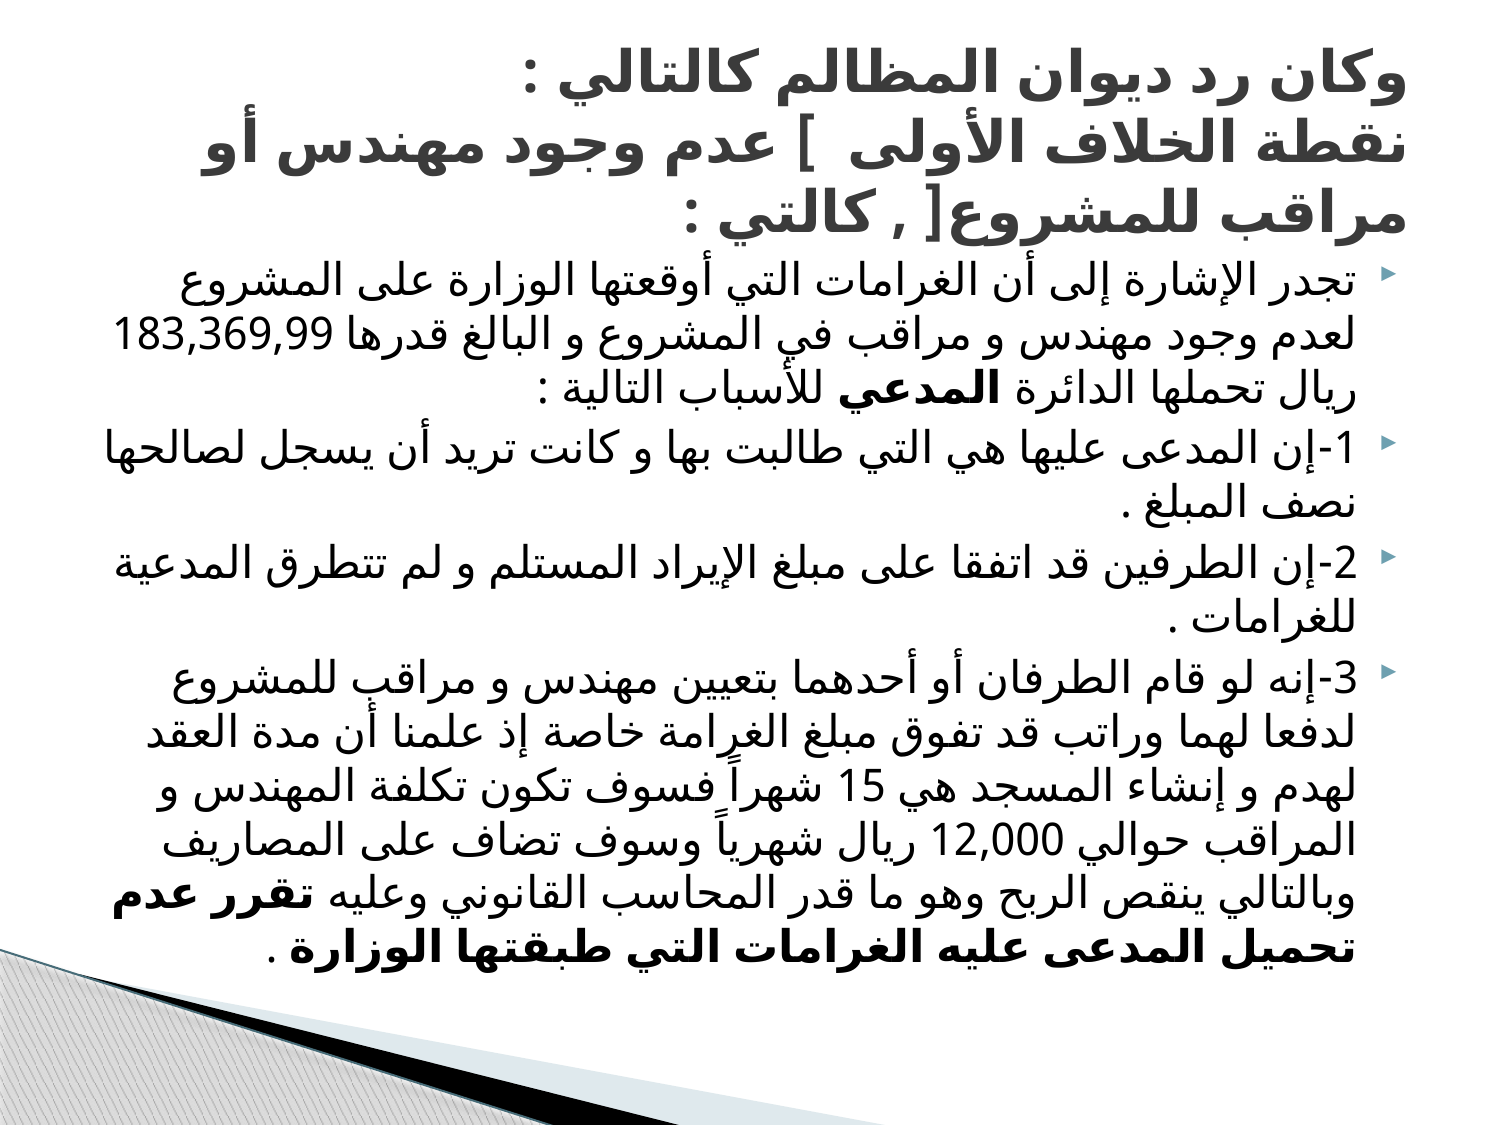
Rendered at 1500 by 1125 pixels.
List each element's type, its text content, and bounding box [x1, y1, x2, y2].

list تجدر الإشارة إلى أن الغرامات التي أوقعتها الوزارة على المشروع لعدم وجود مهندس و مراقب في المشروع و البالغ قدرها 183,369,99 ريال تحملها الدائرة المدعي للأسباب التالية : 1-إن المدعى عليها هي التي طالبت بها و كانت تريد أن يسجل لصالحها نصف المبلغ . 2-إن الطرفين قد اتفقا على مبلغ الإيراد المستلم و لم تتطرق المدعية للغرامات . 3-إنه لو قام الطرفان أو أحدهما بتعيين مهندس و مراقب للمشروع لدفعا لهما وراتب قد تفوق مبلغ الغرامة خاصة إذ علمنا أن مدة العقد لهدم و إنشاء المسجد هي 15 شهراً فسوف تكون تكلفة المهندس و المراقب حوالي 12,000 ريال شهرياً وسوف تضاف على المصاريف وبالتالي ينقص الربح وهو ما قدر المحاسب القانوني وعليه تقرر عدم تحميل المدعى عليه الغرامات التي طبقتها الوزارة . [75, 243, 1425, 986]
title وكان رد ديوان المظالم كالتالي : نقطة الخلاف الأولى ] عدم وجود مهندس أو مراقب للمشروع[ , كالتي : [75, 45, 1425, 233]
